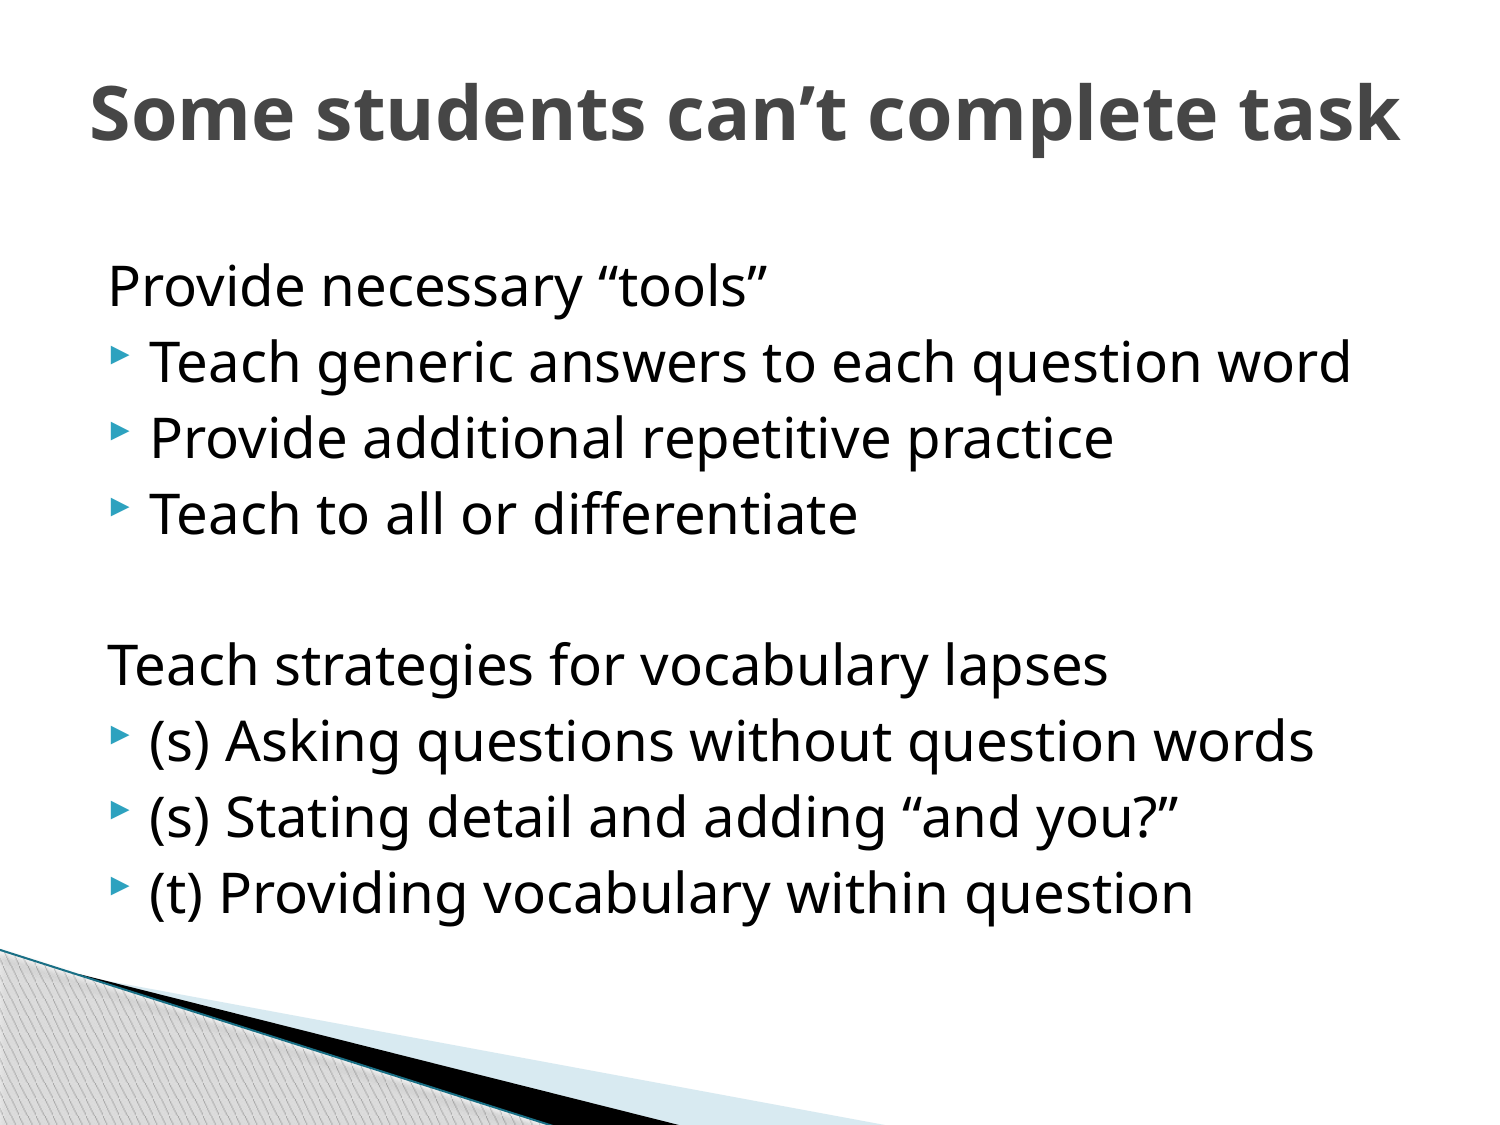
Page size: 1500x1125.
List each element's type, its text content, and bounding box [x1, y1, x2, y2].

title Some students can’t complete task [75, 45, 1425, 175]
list Provide necessary “tools” Teach generic answers to each question word Provide additional repetitive practice Teach to all or differentiate Teach strategies for vocabulary lapses (s) Asking questions without question words (s) Stating detail and adding “and you?” (t) Providing vocabulary within question [75, 243, 1425, 986]
